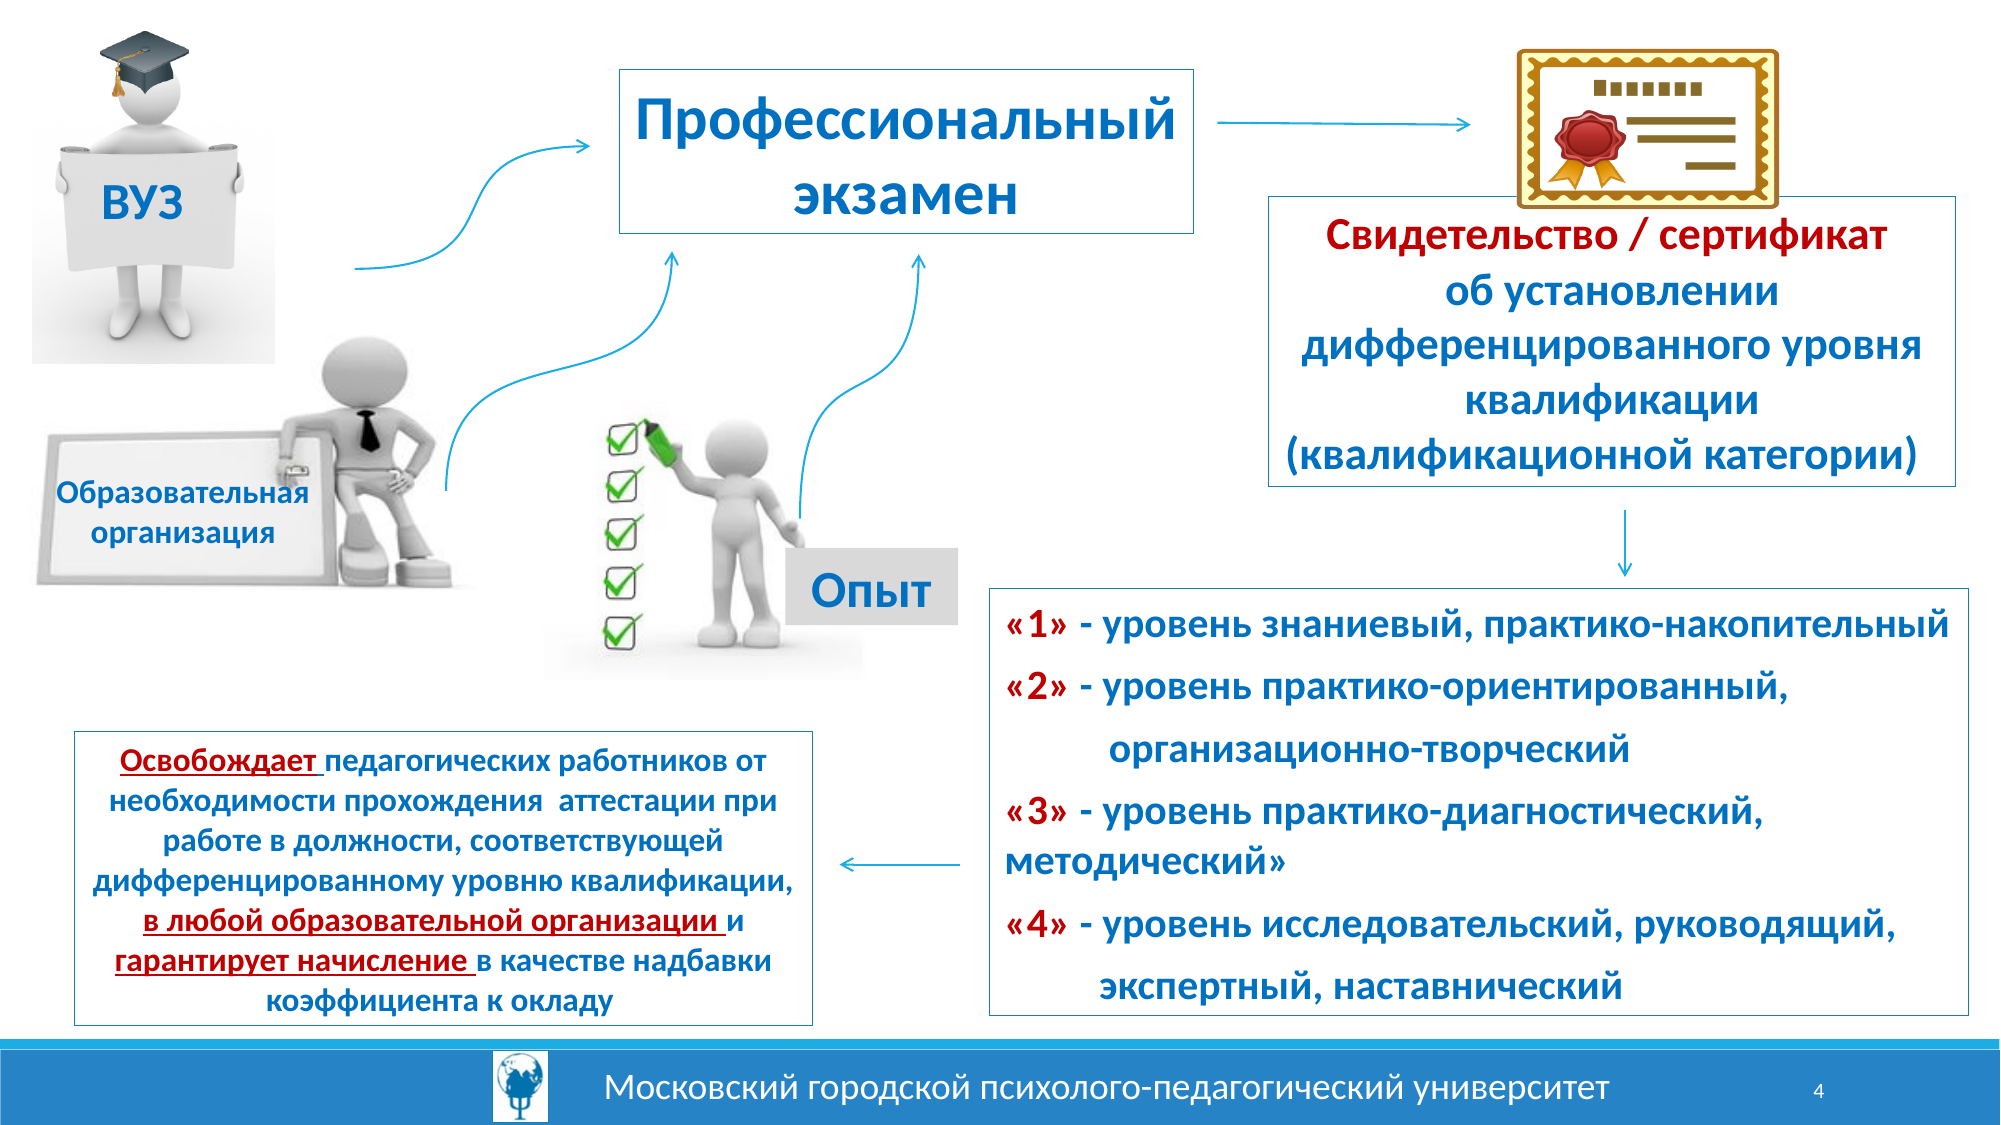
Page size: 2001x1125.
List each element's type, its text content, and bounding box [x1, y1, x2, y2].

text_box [726, 326, 993, 447]
picture [1483, 0, 1812, 259]
text_box Освобождает педагогических работников от необходимости прохождения аттестации при работе в должности, соответствующей дифференцированному уровню квалификации, в любой образовательной организации и гарантирует начисление в качестве надбавки коэффициента к окладу [74, 731, 813, 1026]
text_box Профессиональный экзамен [619, 69, 1194, 234]
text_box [438, 257, 680, 485]
picture [491, 1049, 549, 1124]
text_box Опыт [890, 547, 959, 626]
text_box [1216, 122, 1472, 126]
picture [0, 31, 477, 590]
slide_number 4 [1750, 1059, 1840, 1120]
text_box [354, 145, 591, 270]
text_box Московский городской психолого-педагогический университет [464, 1042, 1750, 1125]
text_box Свидетельство / сертификат об установлении дифференцированного уровня квалификации (квалификационной категории) [1268, 196, 1956, 487]
text_box «1» - уровень знаниевый, практико-накопительный «2» - уровень практико-ориентированный, организационно-творческий «3» - уровень практико-диагностический, методический» «4» - уровень исследовательский, руководящий, экспертный, наставнический [989, 588, 1969, 1016]
picture [526, 400, 882, 680]
